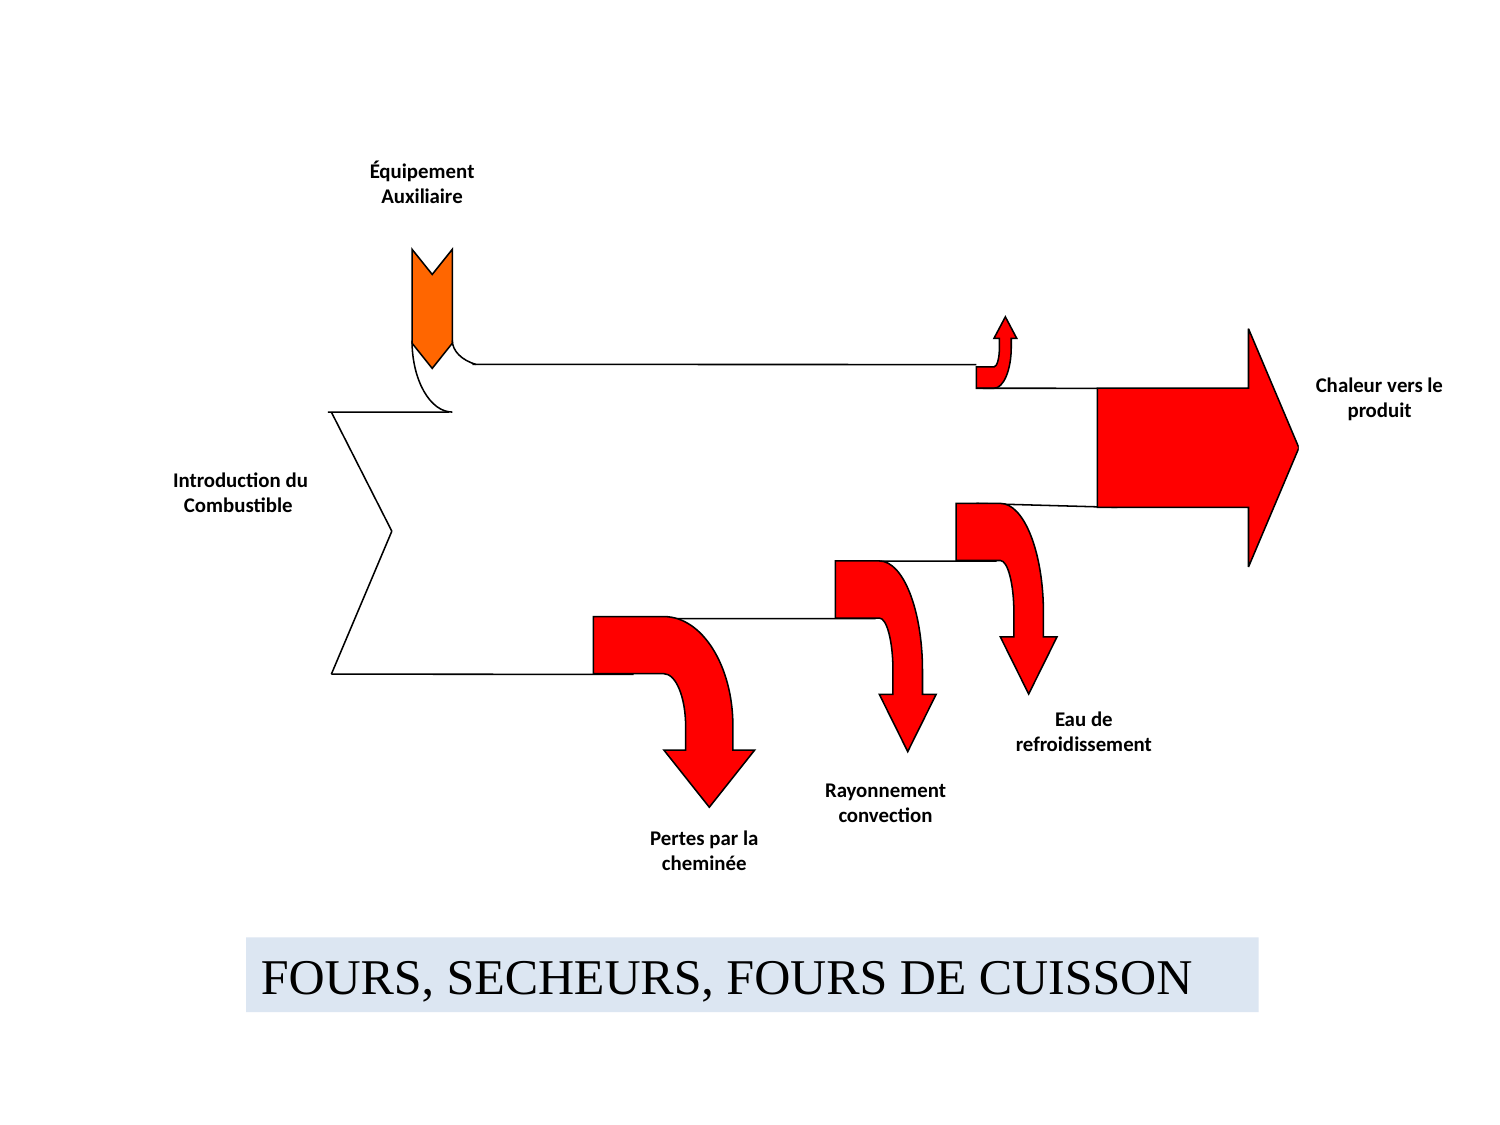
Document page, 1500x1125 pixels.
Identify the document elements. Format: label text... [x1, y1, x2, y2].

text_box FOURS, SECHEURS, FOURS DE CUISSON [246, 937, 1259, 1013]
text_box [149, 149, 1461, 913]
